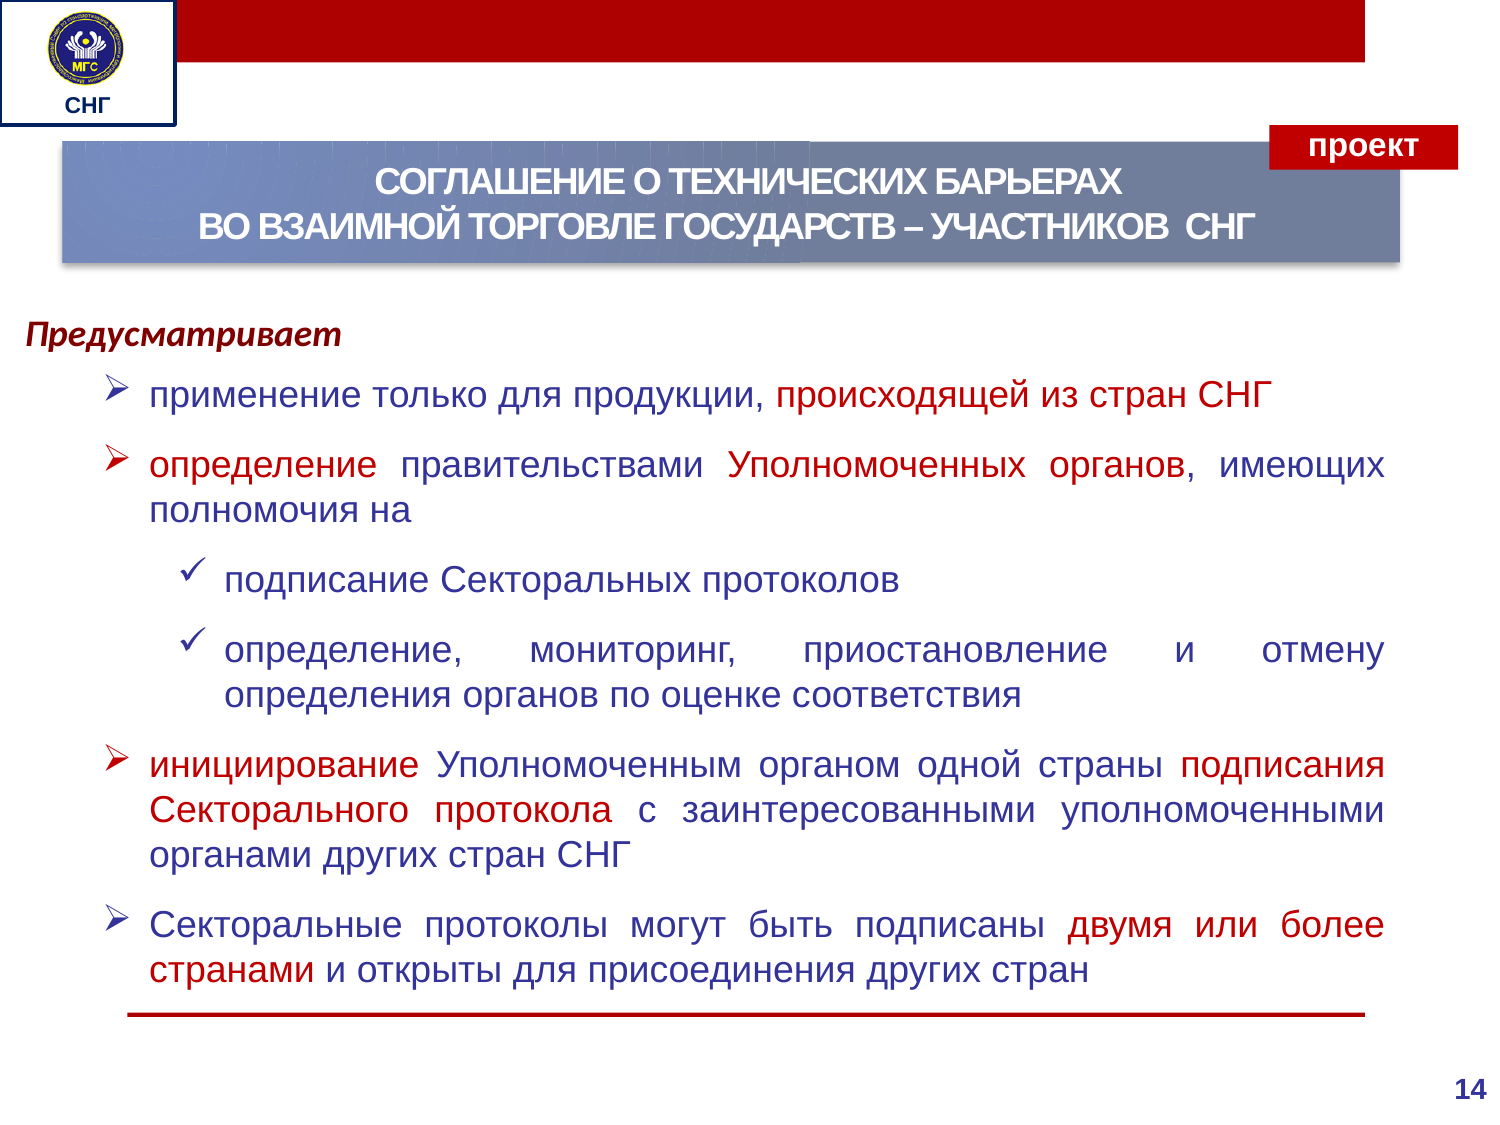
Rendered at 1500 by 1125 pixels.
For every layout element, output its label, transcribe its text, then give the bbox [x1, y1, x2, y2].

text_box применение только для продукции, происходящей из стран СНГ определение правительствами Уполномоченных органов, имеющих полномочия на подписание Секторальных протоколов определение, мониторинг, приостановление и отмену определения органов по оценке соответствия инициирование Уполномоченным органом одной страны подписания Секторального протокола с заинтересованными уполномоченными органами других стран СНГ Секторальные протоколы могут быть подписаны двумя или более странами и открыты для присоединения других стран [87, 362, 1400, 1068]
text_box СОГЛАШЕНИЕ О ТЕХНИЧЕСКИХ БАРЬЕРАХ ВО ВЗАИМНОЙ ТОРГОВЛЕ ГОСУДАРСТВ – УЧАСТНИКОВ СНГ [62, 141, 1400, 263]
text_box проект [1269, 125, 1459, 170]
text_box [0, 0, 176, 126]
text_box 14 [1385, 1062, 1500, 1113]
text_box Предусматривает [0, 301, 375, 362]
